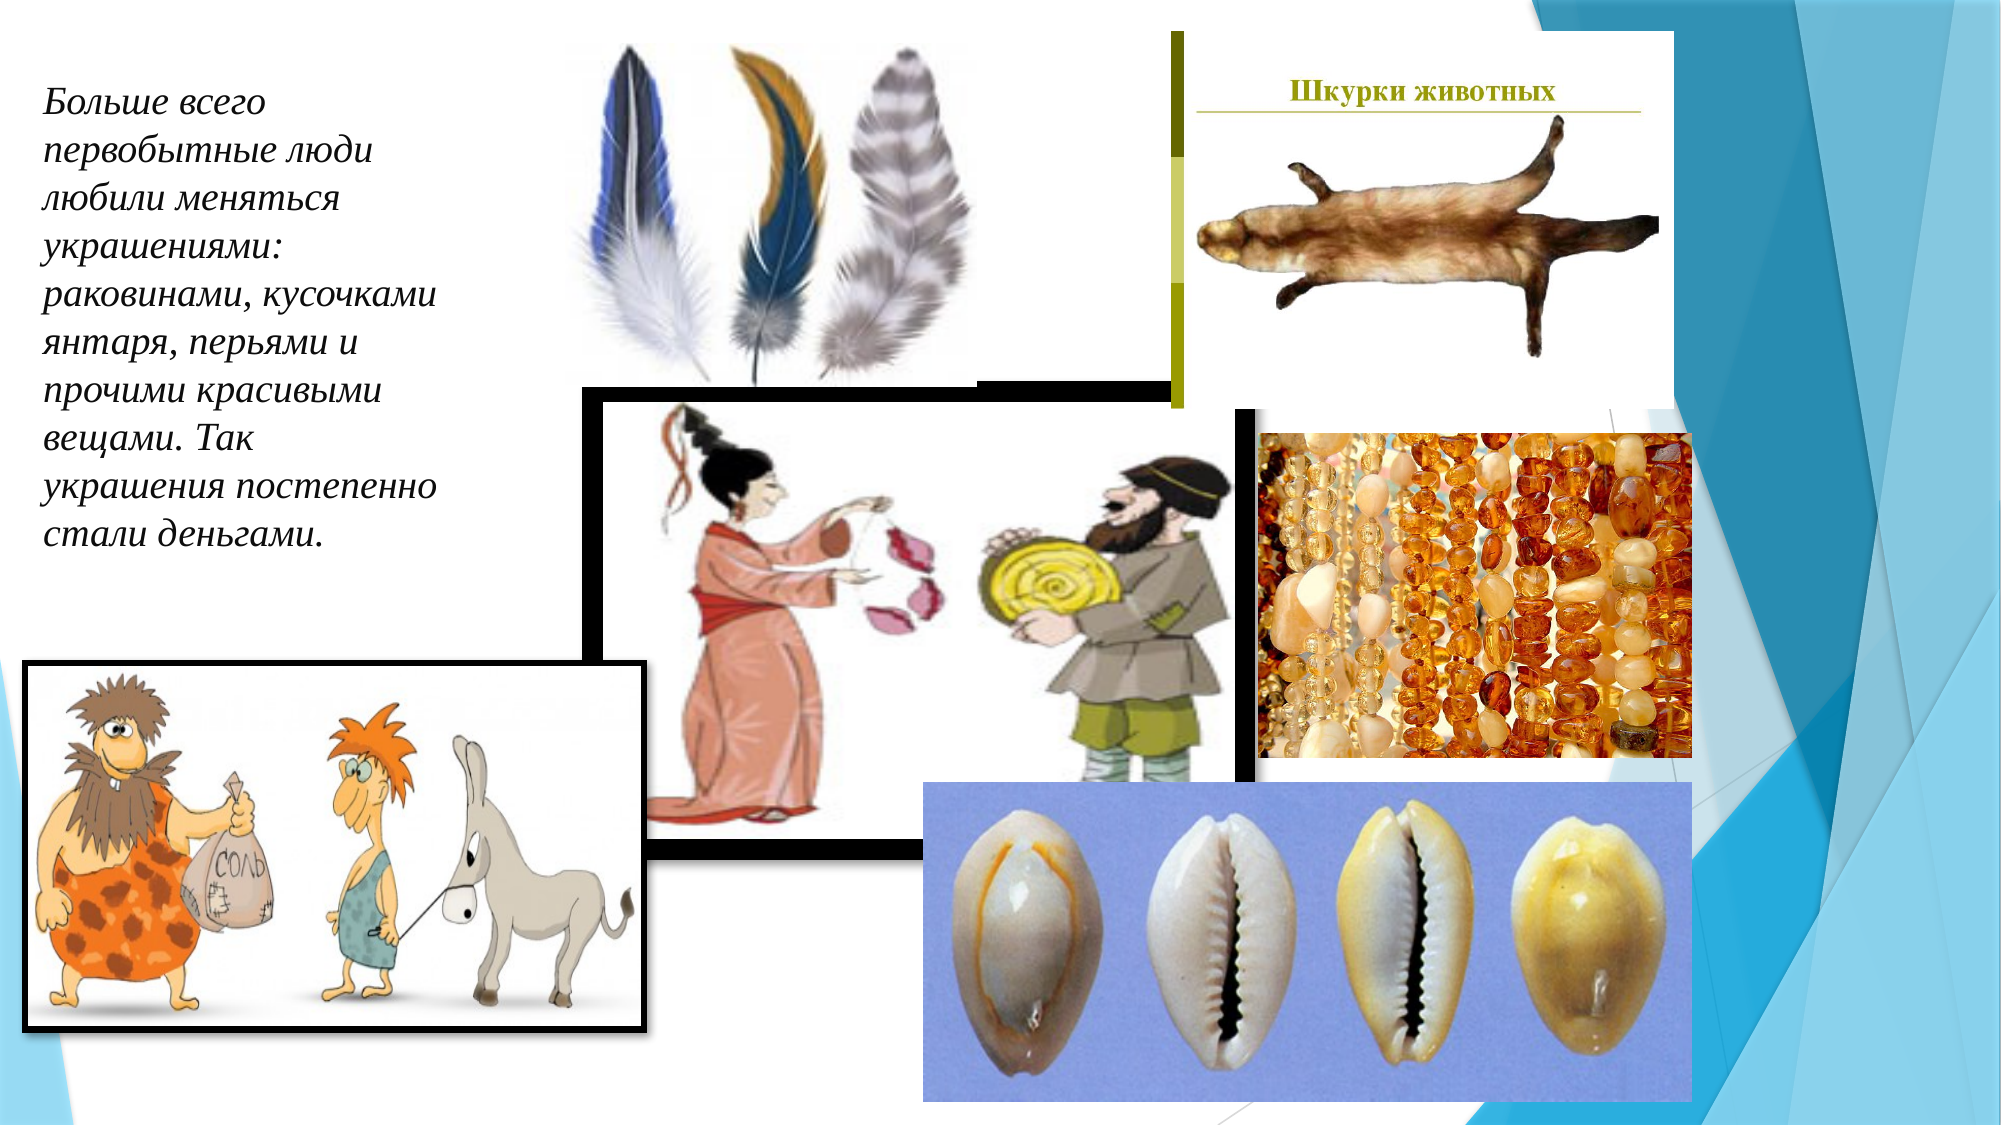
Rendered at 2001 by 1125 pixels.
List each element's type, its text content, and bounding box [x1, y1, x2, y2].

picture [27, 31, 1692, 1103]
picture [565, 43, 978, 387]
picture [1257, 432, 1692, 759]
title Больше всего первобытные люди любили меняться украшениями: раковинами, кусочками янтаря, перьями и прочими красивыми вещами. Так украшения постепенно стали деньгами. [28, 67, 455, 607]
